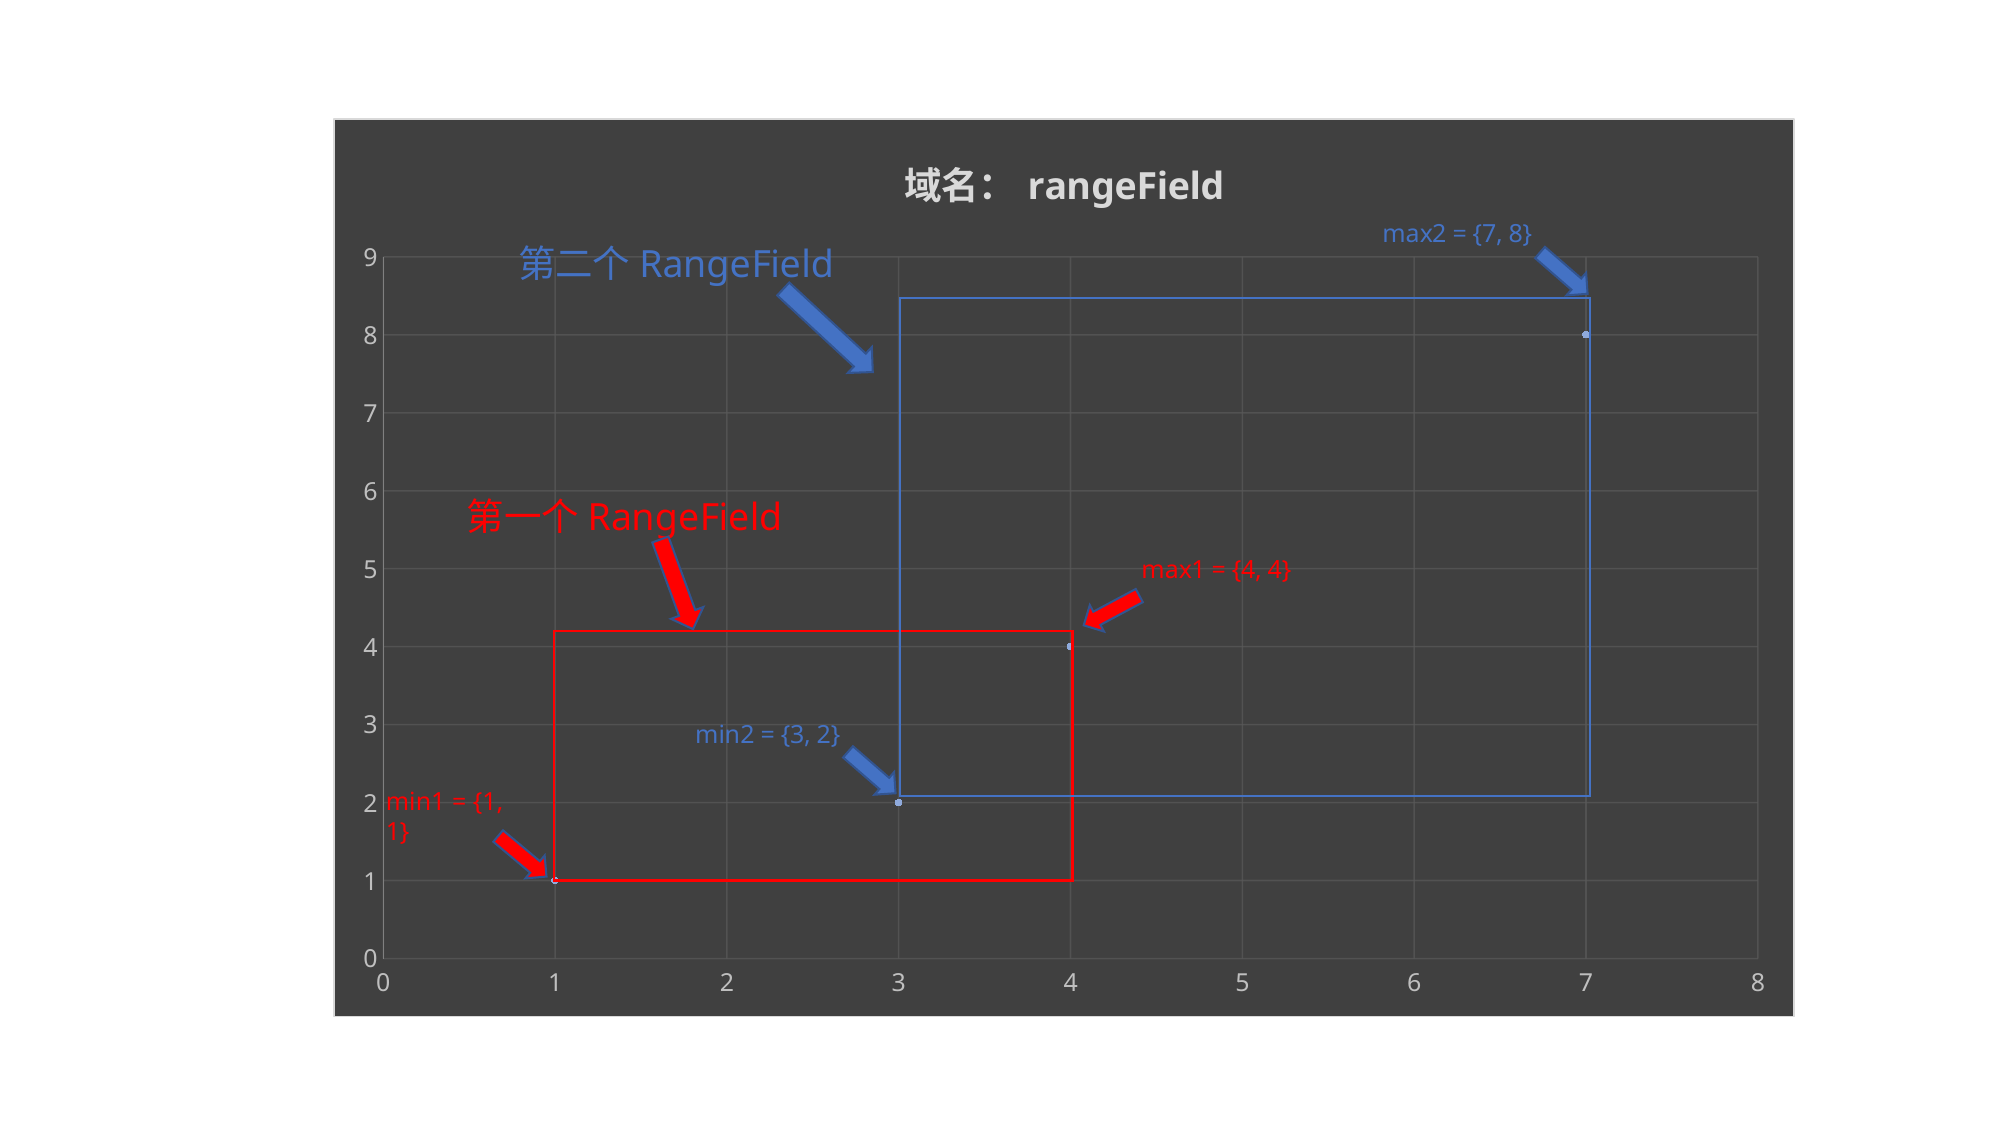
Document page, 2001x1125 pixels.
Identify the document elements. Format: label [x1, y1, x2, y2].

chart [333, 118, 1795, 1018]
